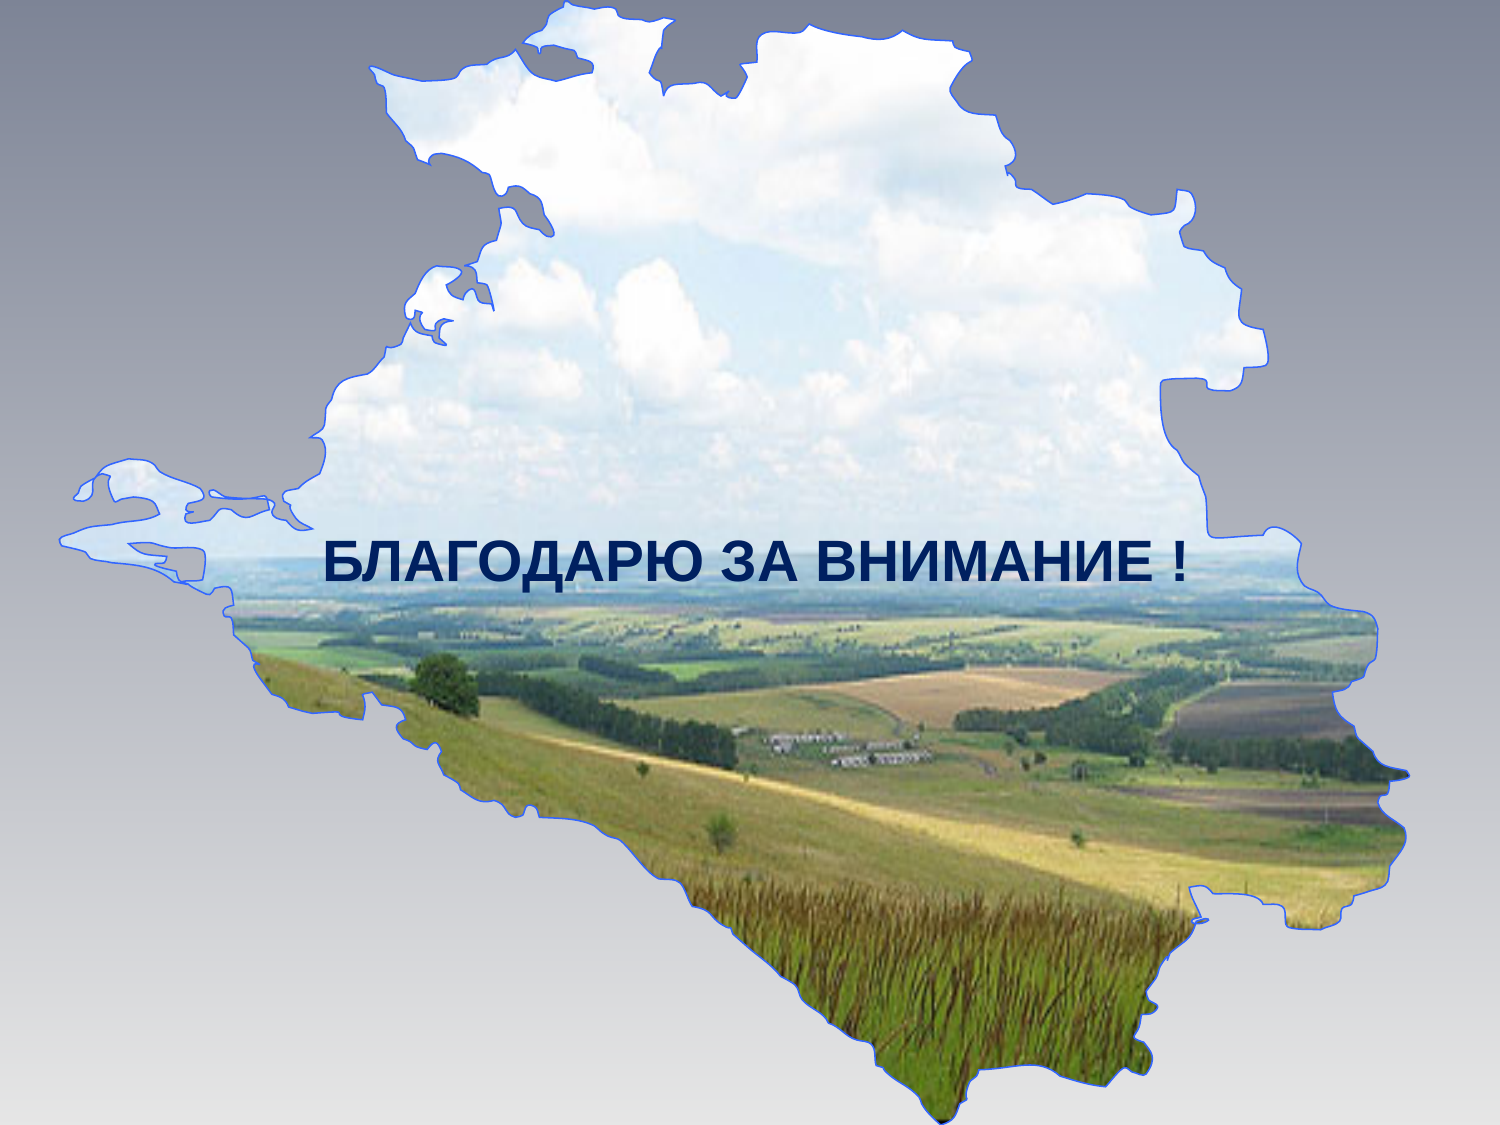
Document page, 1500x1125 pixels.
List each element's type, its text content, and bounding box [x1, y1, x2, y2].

text_box БЛАГОДАРЮ ЗА ВНИМАНИЕ ! [187, 445, 1325, 671]
text_box [255, 600, 1410, 1125]
text_box [59, 458, 187, 585]
text_box [310, 0, 1269, 445]
